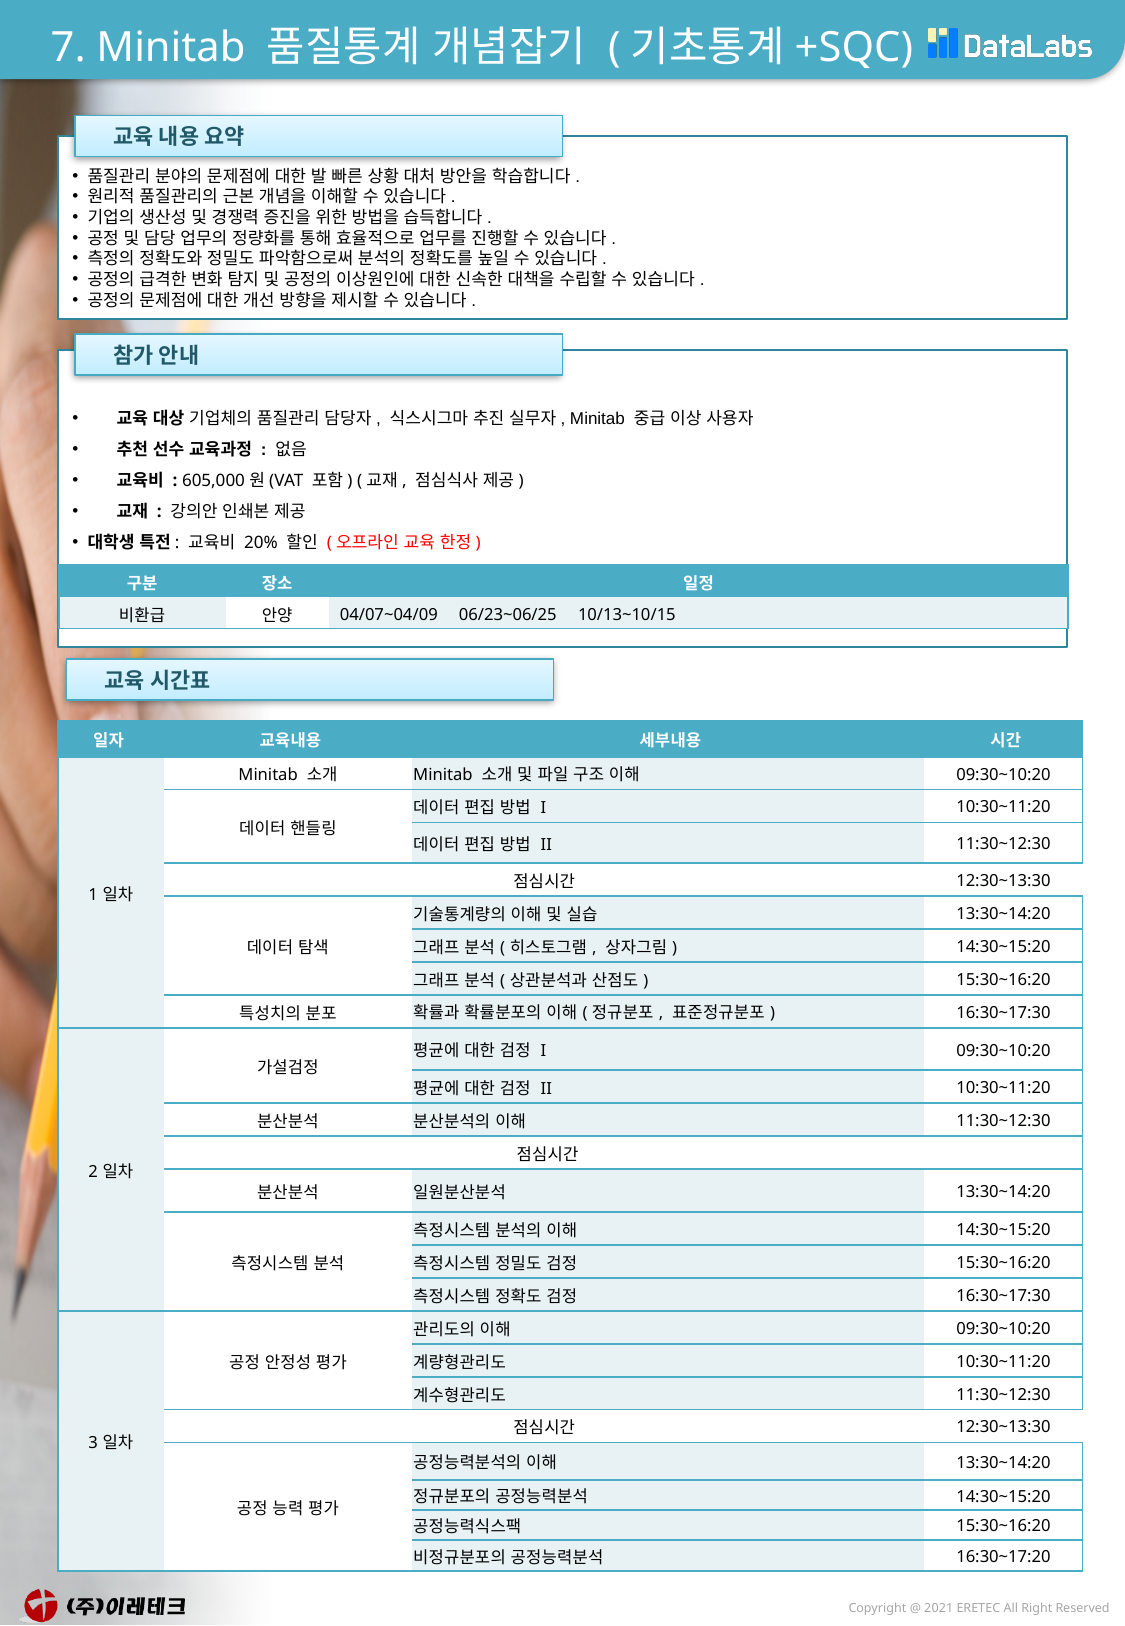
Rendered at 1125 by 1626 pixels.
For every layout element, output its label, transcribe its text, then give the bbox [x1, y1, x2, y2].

table_header 일정 [329, 565, 1067, 596]
table_cell 16:30~17:30 [924, 1279, 1082, 1310]
table_header 구분 [60, 565, 226, 596]
table_cell 13:30~14:20 [924, 1170, 1082, 1211]
text_box 교육 내용 요약 [74, 115, 563, 157]
table_cell 비환급 [60, 597, 226, 628]
table_header 장소 [226, 565, 329, 596]
table_cell 15:30~16:20 [924, 963, 1082, 994]
table_cell 점심시간 [164, 864, 924, 895]
text_box 참가 안내 [74, 333, 563, 376]
table_cell 10:30~11:20 [924, 1345, 1082, 1376]
table_cell 14:30~15:20 [924, 930, 1082, 961]
table_cell 14:30~15:20 [924, 1481, 1082, 1509]
table_cell 분산분석 [164, 1170, 412, 1211]
table_cell 12:30~13:30 [924, 1410, 1083, 1442]
table_cell 확률과 확률분포의 이해(정규분포, 표준정규분포) [412, 996, 924, 1027]
table_cell 11:30~12:30 [924, 823, 1082, 862]
table_cell 계량형관리도 [412, 1345, 924, 1376]
table_cell 특성치의 분포 [164, 996, 412, 1027]
table_cell 가설검정 [164, 1029, 412, 1102]
table_header 일자 [59, 721, 164, 756]
table_cell 측정시스템 분석의 이해 [412, 1213, 924, 1244]
table_cell 13:30~14:20 [924, 897, 1082, 928]
text_box [55, 134, 1070, 321]
table_cell 측정시스템 정확도 검정 [412, 1279, 924, 1310]
table_cell 14:30~15:20 [924, 1213, 1082, 1244]
table_cell 09:30~10:20 [924, 1029, 1082, 1069]
table_cell 분산분석의 이해 [412, 1104, 924, 1135]
table_cell 분산분석 [164, 1104, 412, 1135]
table_cell 15:30~16:20 [924, 1246, 1082, 1277]
table_cell 일원분산분석 [412, 1170, 924, 1211]
text_box 교육 시간표 [66, 658, 554, 701]
table_cell 측정시스템 분석 [164, 1213, 412, 1310]
table_cell 데이터 편집 방법 I [412, 790, 924, 822]
text_box 품질관리 분야의 문제점에 대한 발 빠른 상황 대처 방안을 학습합니다. 원리적 품질관리의 근본 개념을 이해할 수 있습니다. 기업의 생산성 및 경쟁력 증진을 위한 방법을 습득합니다. 공정 및 담당 업무의 정량화를 통해 효율적으로 업무를 진행할 수 있습니다. 측정의 정확도와 정밀도 파악함으로써 분석의 정확도를 높일 수 있습니다. 공정의 급격한 변화 탐지 및 공정의 이상원인에 대한 신속한 대책을 수립할 수 있습니다. 공정의 문제점에 대한 개선 방향을 제시할 수 있습니다. [57, 157, 1068, 317]
table_cell 그래프 분석(상관분석과 산점도) [412, 963, 924, 994]
table_cell 기술통계량의 이해 및 실습 [412, 897, 924, 928]
table_cell Minitab 소개 [164, 758, 412, 789]
table_cell 관리도의 이해 [412, 1312, 924, 1343]
table_cell 데이터 편집 방법 II [412, 823, 924, 862]
table_cell 16:30~17:20 [924, 1541, 1082, 1570]
table_cell 2일차 [59, 1029, 164, 1310]
table_cell 11:30~12:30 [924, 1378, 1082, 1409]
table_cell 정규분포의 공정능력분석 [412, 1481, 924, 1509]
table_cell 12:30~13:30 [924, 864, 1083, 895]
table_cell 비정규분포의 공정능력분석 [412, 1541, 924, 1570]
table_cell 그래프 분석(히스토그램, 상자그림) [412, 930, 924, 961]
table_header 교육내용 [164, 721, 412, 756]
text_box [55, 348, 1070, 649]
table_cell 공정능력식스팩 [412, 1511, 924, 1539]
table_header 세부내용 [412, 721, 924, 756]
table_cell Minitab 소개 및 파일 구조 이해 [412, 758, 924, 789]
table_cell 측정시스템 정밀도 검정 [412, 1246, 924, 1277]
table_cell 평균에 대한 검정 I [412, 1029, 924, 1069]
table_cell 11:30~12:30 [924, 1104, 1082, 1135]
table_cell 점심시간 [164, 1137, 1082, 1168]
table_cell 공정 능력 평가 [164, 1443, 412, 1570]
table_cell 15:30~16:20 [924, 1511, 1082, 1539]
table_cell 데이터 탐색 [164, 897, 412, 994]
table_cell 10:30~11:20 [924, 790, 1082, 822]
picture [0, 23, 1125, 1625]
table_cell 공정 안정성 평가 [164, 1312, 412, 1409]
table_cell 10:30~11:20 [924, 1071, 1082, 1102]
table_cell 16:30~17:30 [924, 996, 1082, 1027]
title 7. Minitab 품질통계 개념잡기 (기초통계+SQC) [35, 9, 1049, 80]
table_cell 평균에 대한 검정 II [412, 1071, 924, 1102]
table_cell 안양 [226, 597, 329, 628]
table_cell 09:30~10:20 [924, 1312, 1082, 1343]
table_header 시간 [924, 721, 1082, 756]
table_cell 공정능력분석의 이해 [412, 1443, 924, 1479]
table_cell 13:30~14:20 [924, 1443, 1082, 1479]
table_cell 점심시간 [164, 1410, 924, 1442]
table_cell 04/07~04/09 06/23~06/25 10/13~10/15 [329, 597, 1067, 628]
table_cell 3일차 [59, 1312, 164, 1570]
table_cell 계수형관리도 [412, 1378, 924, 1409]
table_cell 09:30~10:20 [924, 758, 1082, 789]
text_box 교육 대상 기업체의 품질관리 담당자, 식스시그마 추진 실무자, Minitab 중급 이상 사용자 추천 선수 교육과정 : 없음 교육비 : 605,000원(VAT 포함) (교재, 점심식사 제공) 교재 : 강의안 인쇄본 제공 대학생 특전: 교육비 20% 할인 (오프라인 교육 한정) [57, 389, 1068, 564]
table_cell 데이터 핸들링 [164, 790, 412, 862]
table_cell 1일차 [59, 758, 164, 1027]
